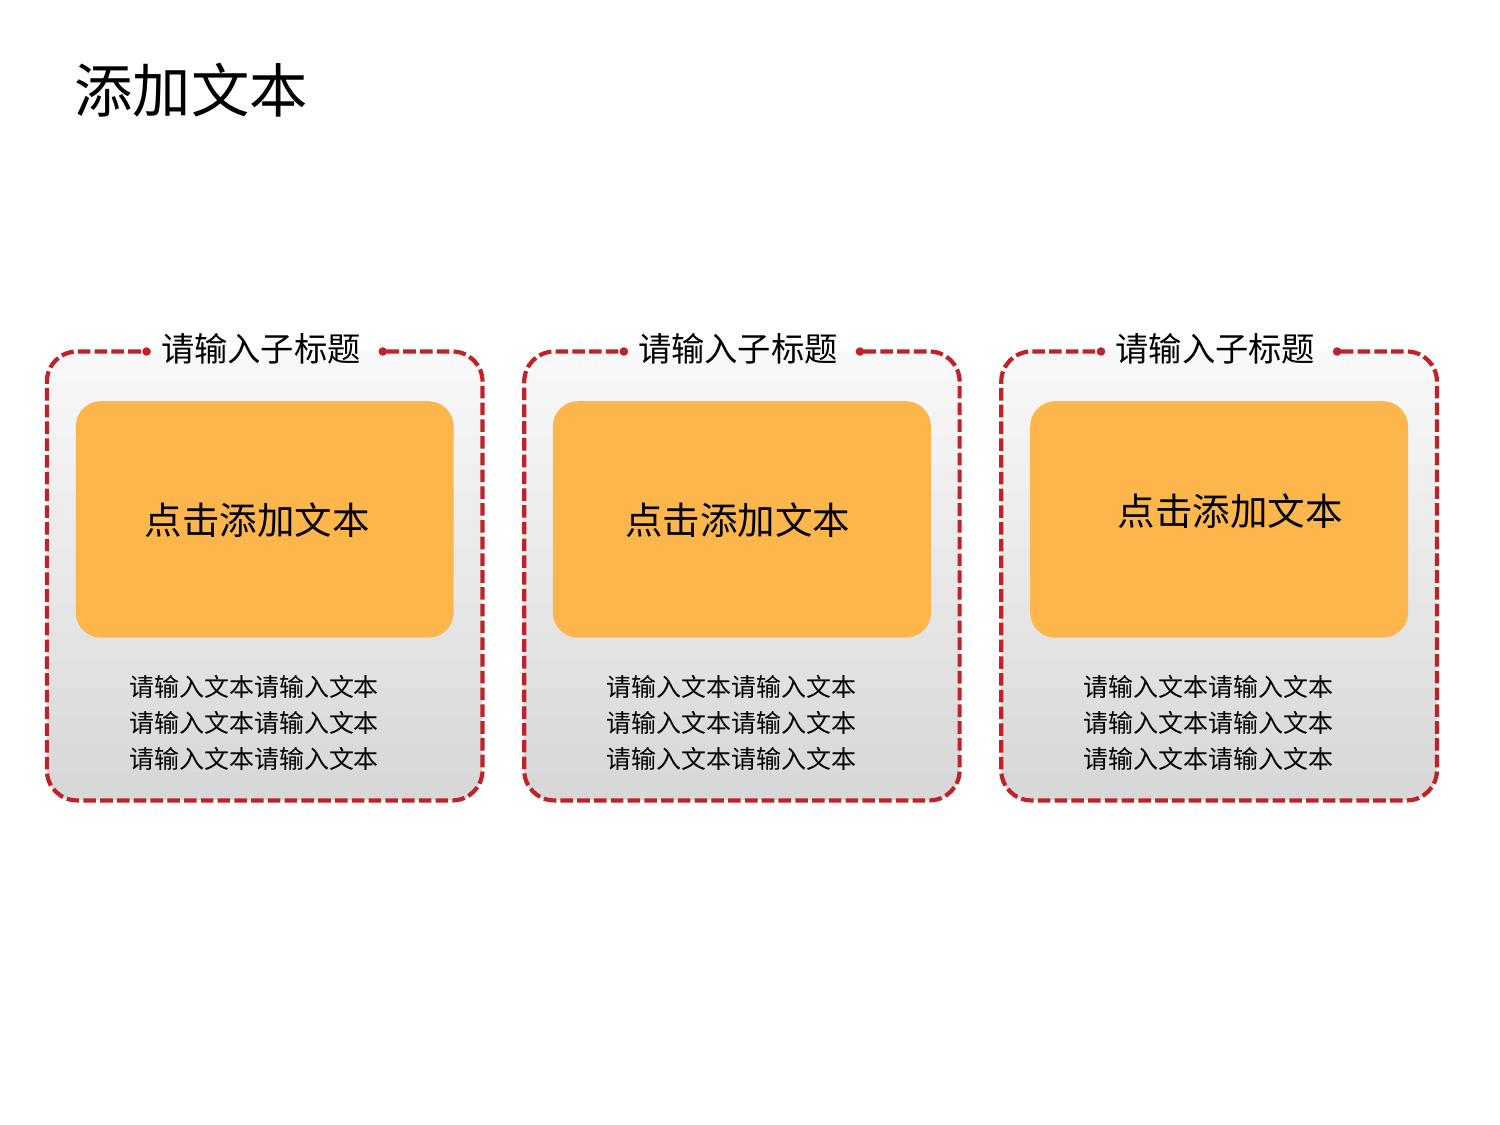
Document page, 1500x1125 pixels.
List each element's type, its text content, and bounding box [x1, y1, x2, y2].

text_box 请输入子标题 [623, 321, 861, 376]
text_box [524, 347, 961, 801]
text_box 请输入文本请输入文本请输入文本请输入文本 请输入文本请输入文本 [1069, 658, 1370, 781]
text_box 点击添加文本 [130, 490, 385, 550]
text_box 请输入子标题 [1100, 321, 1338, 376]
text_box [75, 401, 454, 638]
text_box 添加文本 [60, 46, 323, 132]
text_box 请输入子标题 [146, 321, 383, 376]
text_box 点击添加文本 [1102, 480, 1358, 541]
text_box 请输入文本请输入文本请输入文本请输入文本 请输入文本请输入文本 [591, 658, 893, 781]
text_box [1001, 347, 1438, 801]
text_box [552, 401, 932, 638]
text_box 请输入文本请输入文本请输入文本请输入文本 请输入文本请输入文本 [114, 658, 416, 781]
text_box [46, 347, 483, 801]
text_box [1030, 401, 1409, 638]
text_box 点击添加文本 [610, 490, 866, 550]
